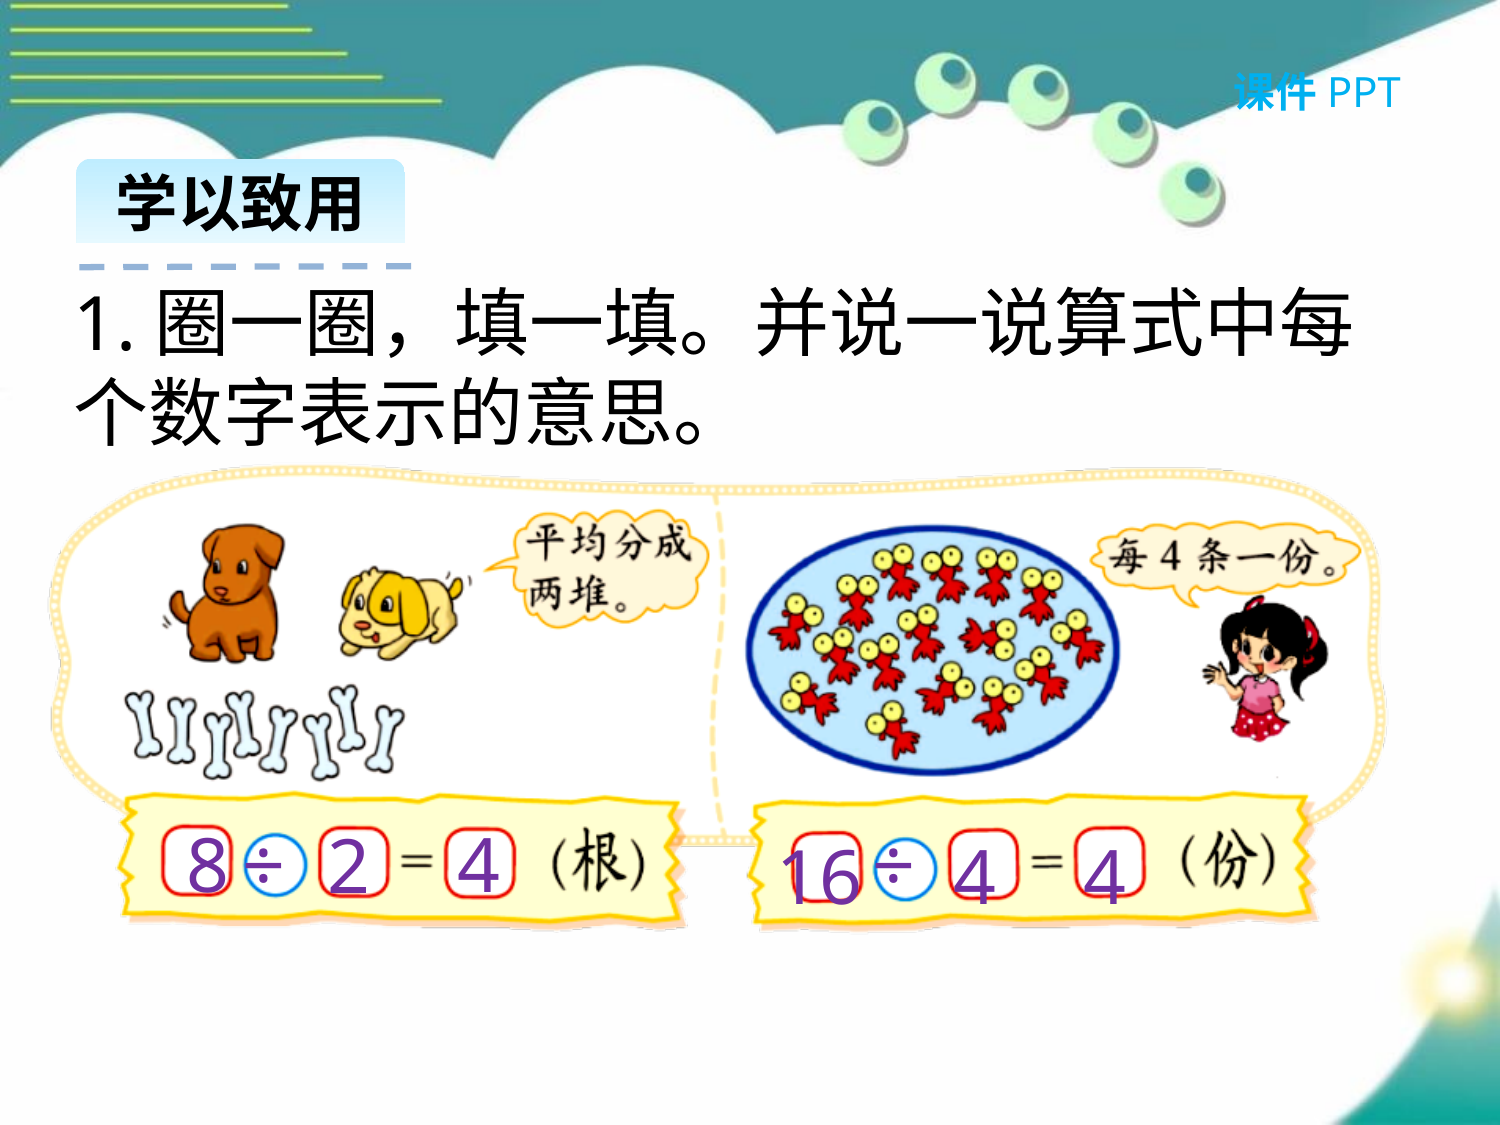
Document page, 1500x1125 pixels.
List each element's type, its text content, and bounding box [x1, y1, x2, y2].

picture [0, 0, 1500, 1125]
text_box 课件PPT [1218, 58, 1418, 124]
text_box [76, 158, 420, 268]
text_box 1.圈一圈，填一填。并说一说算式中每个数字表示的意思。 [58, 268, 1442, 464]
